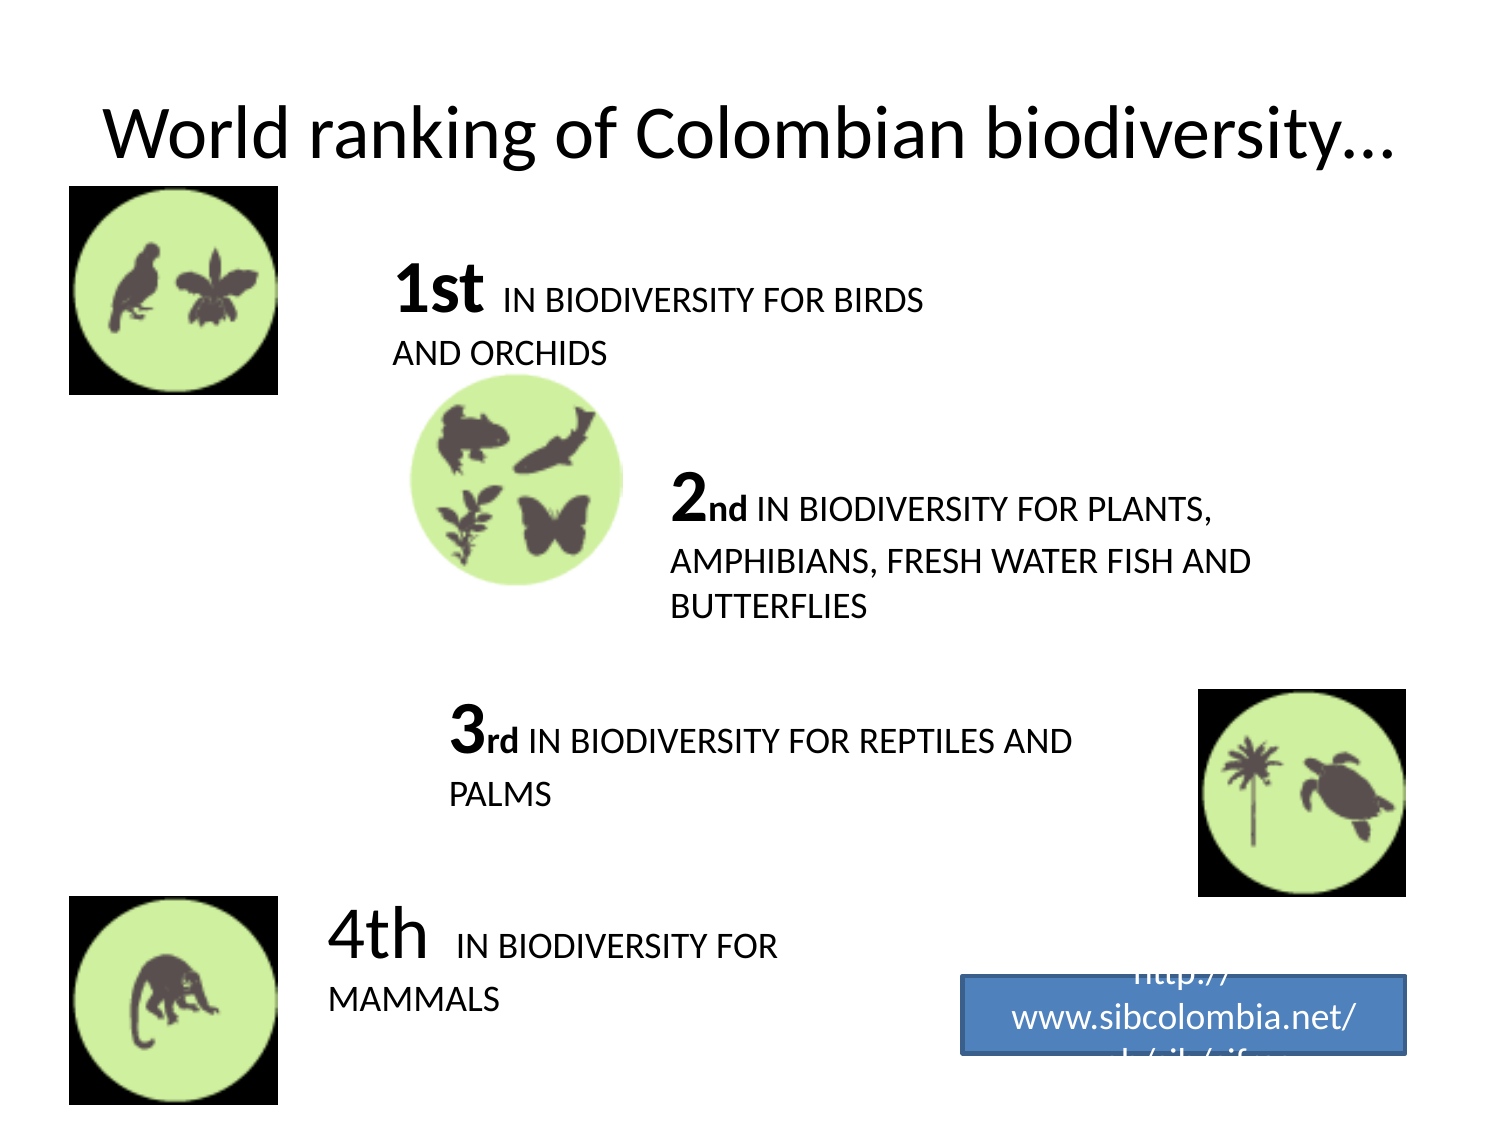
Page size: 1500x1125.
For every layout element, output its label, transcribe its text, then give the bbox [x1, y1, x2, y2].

text_box 2nd IN BIODIVERSITY FOR PLANTS, AMPHIBIANS, FRESH WATER FISH AND BUTTERFLIES [655, 438, 1406, 634]
text_box http://www.sibcolombia.net/web/sib/cifras [960, 974, 1407, 1056]
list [68, 186, 278, 396]
text_box 4th IN BIODIVERSITY FOR MAMMALS [312, 876, 880, 1027]
text_box 1st IN BIODIVERSITY FOR BIRDS AND ORCHIDS [377, 230, 1128, 380]
picture [1198, 689, 1406, 897]
text_box 3rd IN BIODIVERSITY FOR REPTILES AND PALMS [433, 671, 1184, 821]
picture [68, 896, 278, 1105]
title World ranking of Colombian biodiversity… [75, 33, 1425, 222]
picture [404, 371, 623, 590]
